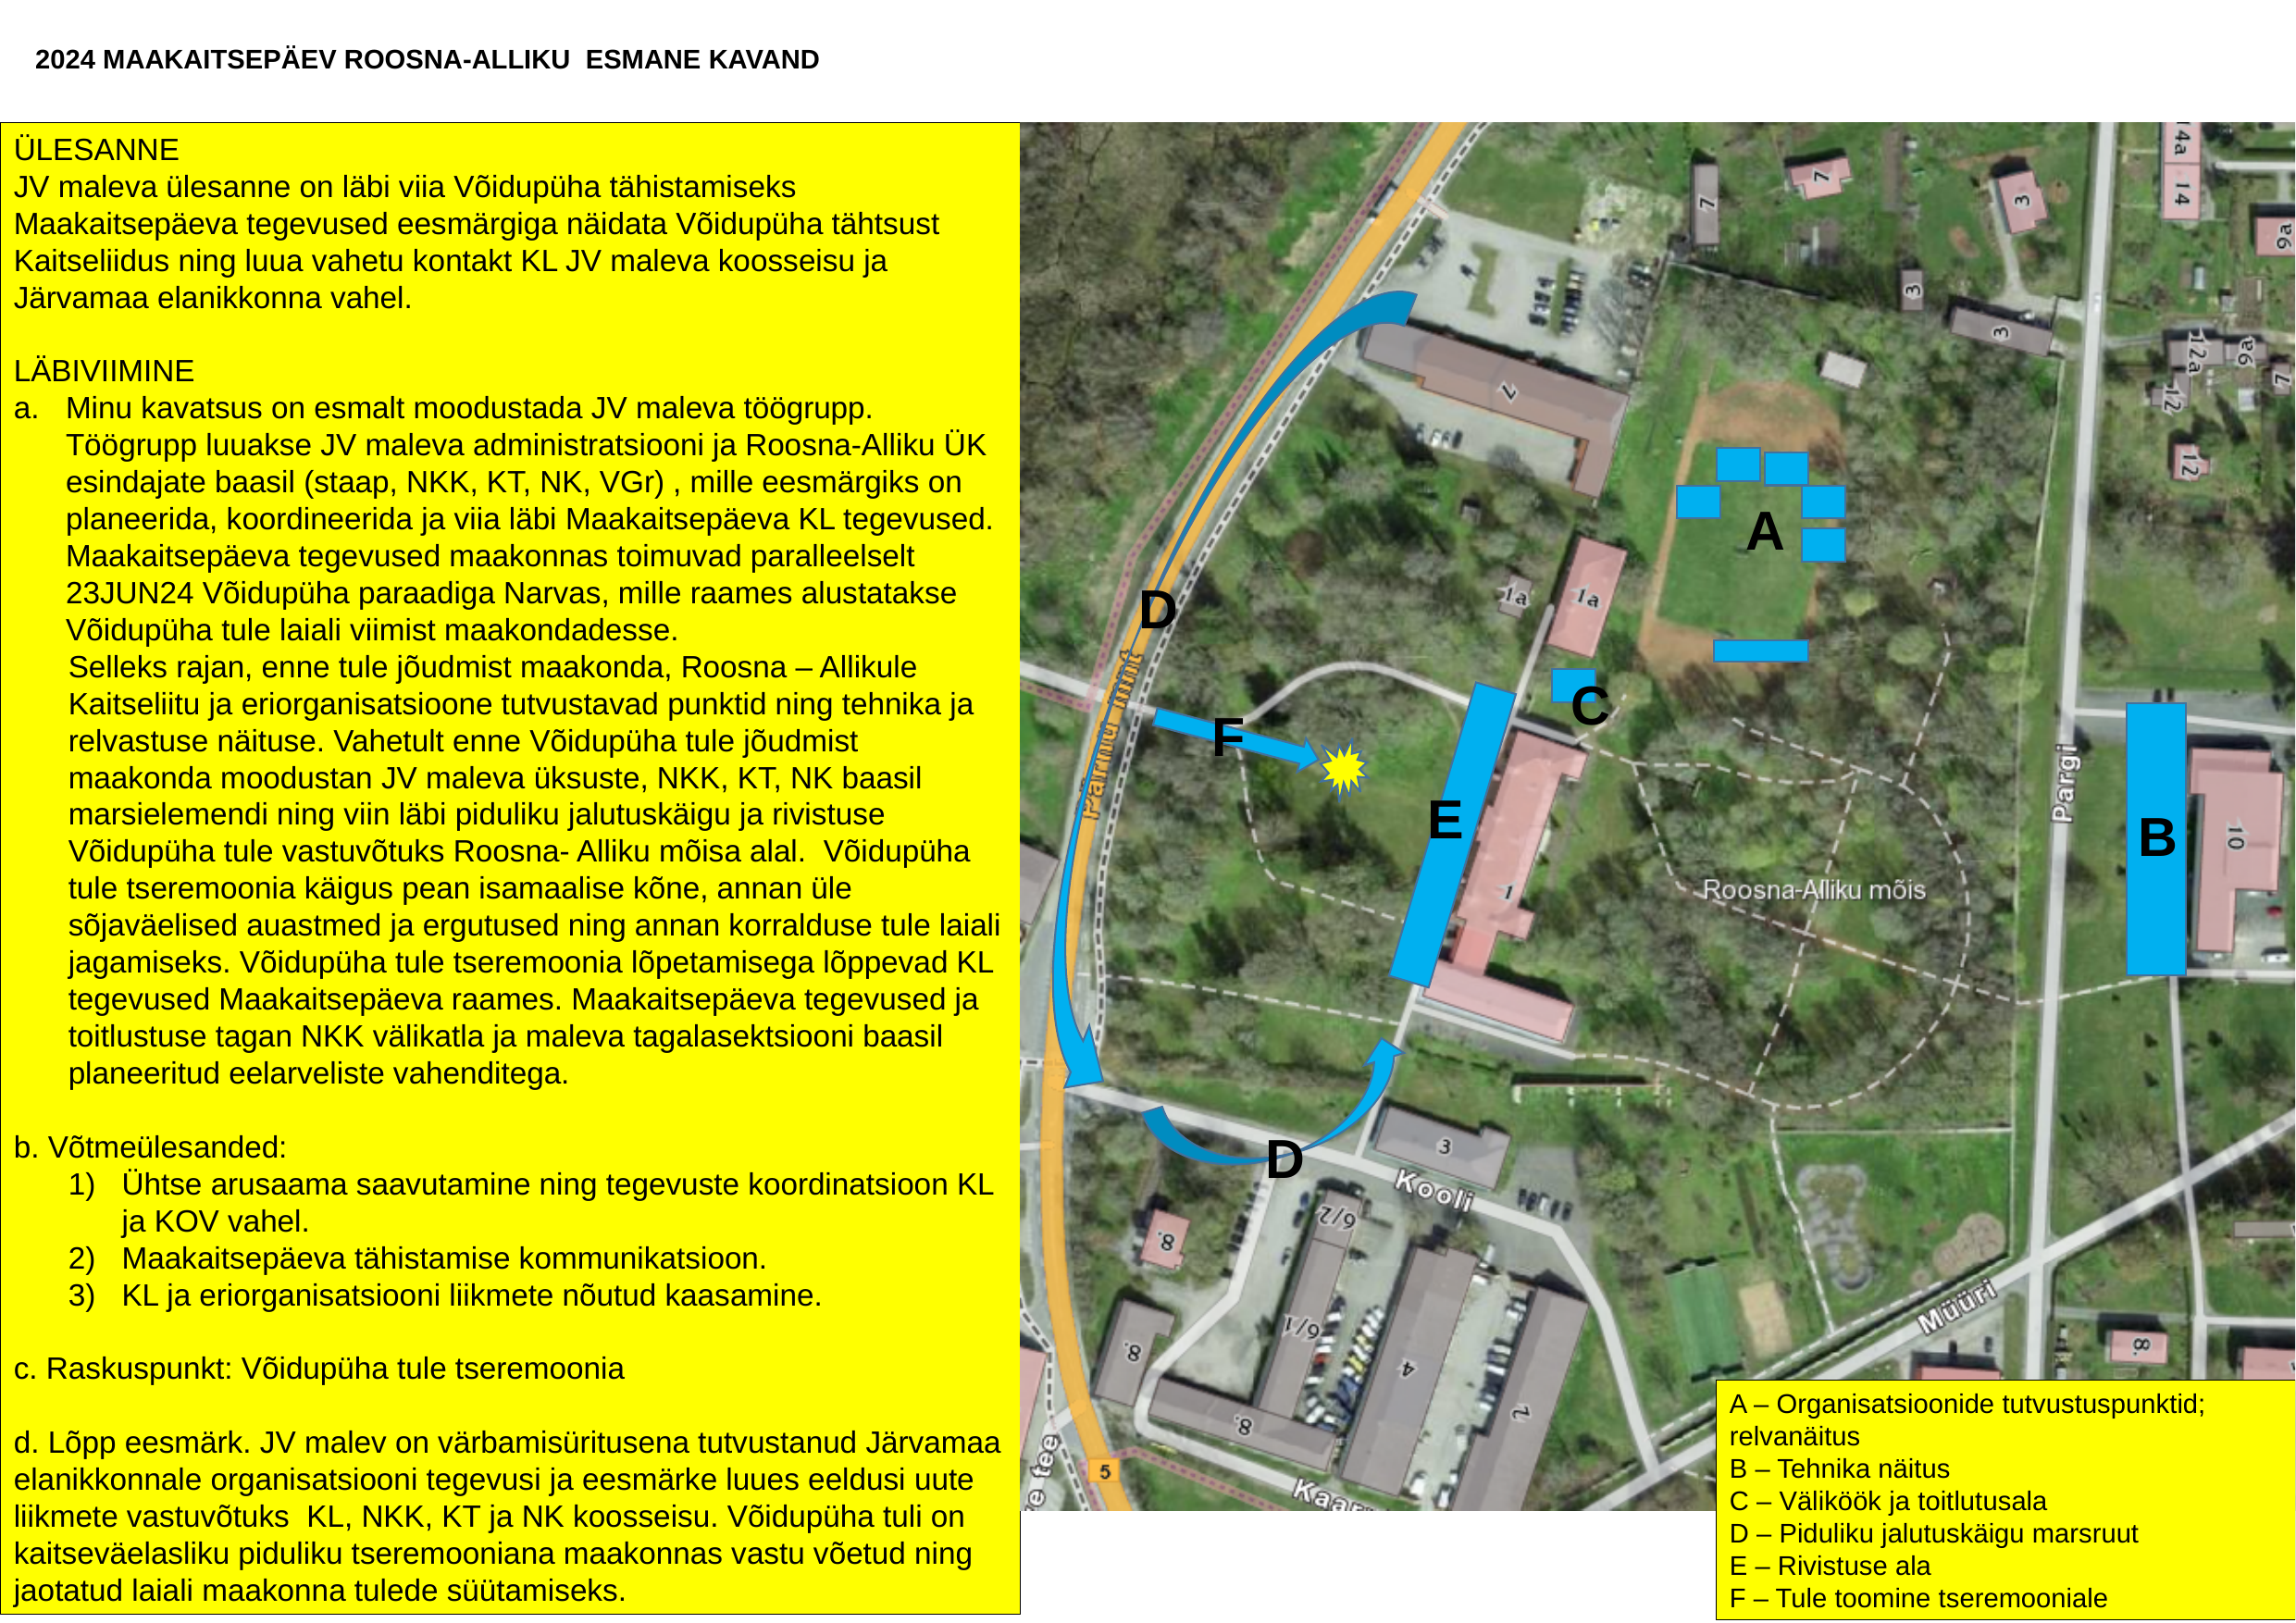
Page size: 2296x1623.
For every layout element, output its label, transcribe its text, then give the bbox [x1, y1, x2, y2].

text_box A – Organisatsioonide tutvustuspunktid; relvanäitus B – Tehnika näitus C – Väliköök ja toitlutusala D – Piduliku jalutuskäigu marsruut E – Rivistuse ala F – Tule toomine tseremooniale [1716, 1511, 2296, 1620]
text_box 2024 MAAKAITSEPÄEV ROOSNA-ALLIKU ESMANE KAVAND [21, 35, 897, 81]
text_box ÜLESANNE JV maleva ülesanne on läbi viia Võidupüha tähistamiseks Maakaitsepäeva tegevused eesmärgiga näidata Võidupüha tähtsust Kaitseliidus ning luua vahetu kontakt KL JV maleva koosseisu ja Järvamaa elanikkonna vahel. LÄBIVIIMINE Minu kavatsus on esmalt moodustada JV maleva töögrupp. Töögrupp luuakse JV maleva administratsiooni ja Roosna-Alliku ÜK esindajate baasil (staap, NKK, KT, NK, VGr) , mille eesmärgiks on planeerida, koordineerida ja viia läbi Maakaitsepäeva KL tegevused. Maakaitsepäeva tegevused maakonnas toimuvad paralleelselt 23JUN24 Võidupüha paraadiga Narvas, mille raames alustatakse Võidupüha tule laiali viimist maakondadesse. Selleks rajan, enne tule jõudmist maakonda, Roosna – Allikule Kaitseliitu ja eriorganisatsioone tutvustavad punktid ning tehnika ja relvastuse näituse. Vahetult enne Võidupüha tule jõudmist maakonda moodustan JV maleva üksuste, NKK, KT, NK baasil marsielemendi ning viin läbi piduliku jalutuskäigu ja rivistuse Võidupüha tule vastuvõtuks Roosna- Alliku mõisa alal. Võidupüha tule tseremoonia käigus pean isamaalise kõne, annan üle sõjaväelised auastmed ja ergutused ning annan korralduse tule laiali jagamiseks. Võidupüha tule tseremoonia lõpetamisega lõppevad KL tegevused Maakaitsepäeva raames. Maakaitsepäeva tegevused ja toitlustuse tagan NKK välikatla ja maleva tagalasektsiooni baasil planeeritud eelarveliste vahenditega. b. Võtmeülesanded: Ühtse arusaama saavutamine ning tegevuste koordinatsioon KL ja KOV vahel. Maakaitsepäeva tähistamise kommunikatsioon. KL ja eriorganisatsiooni liikmete nõutud kaasamine. c. Raskuspunkt: Võidupüha tule tseremoonia d. Lõpp eesmärk. JV malev on värbamisüritusena tutvustanud Järvamaa elanikkonnale organisatsiooni tegevusi ja eesmärke luues eeldusi uute liikmete vastuvõtuks KL, NKK, KT ja NK koosseisu. Võidupüha tuli on kaitseväelasliku piduliku tseremooniana maakonnas vastu võetud ning jaotatud laiali maakonna tulede süütamiseks. [0, 122, 1021, 1615]
picture [1020, 122, 2296, 1511]
